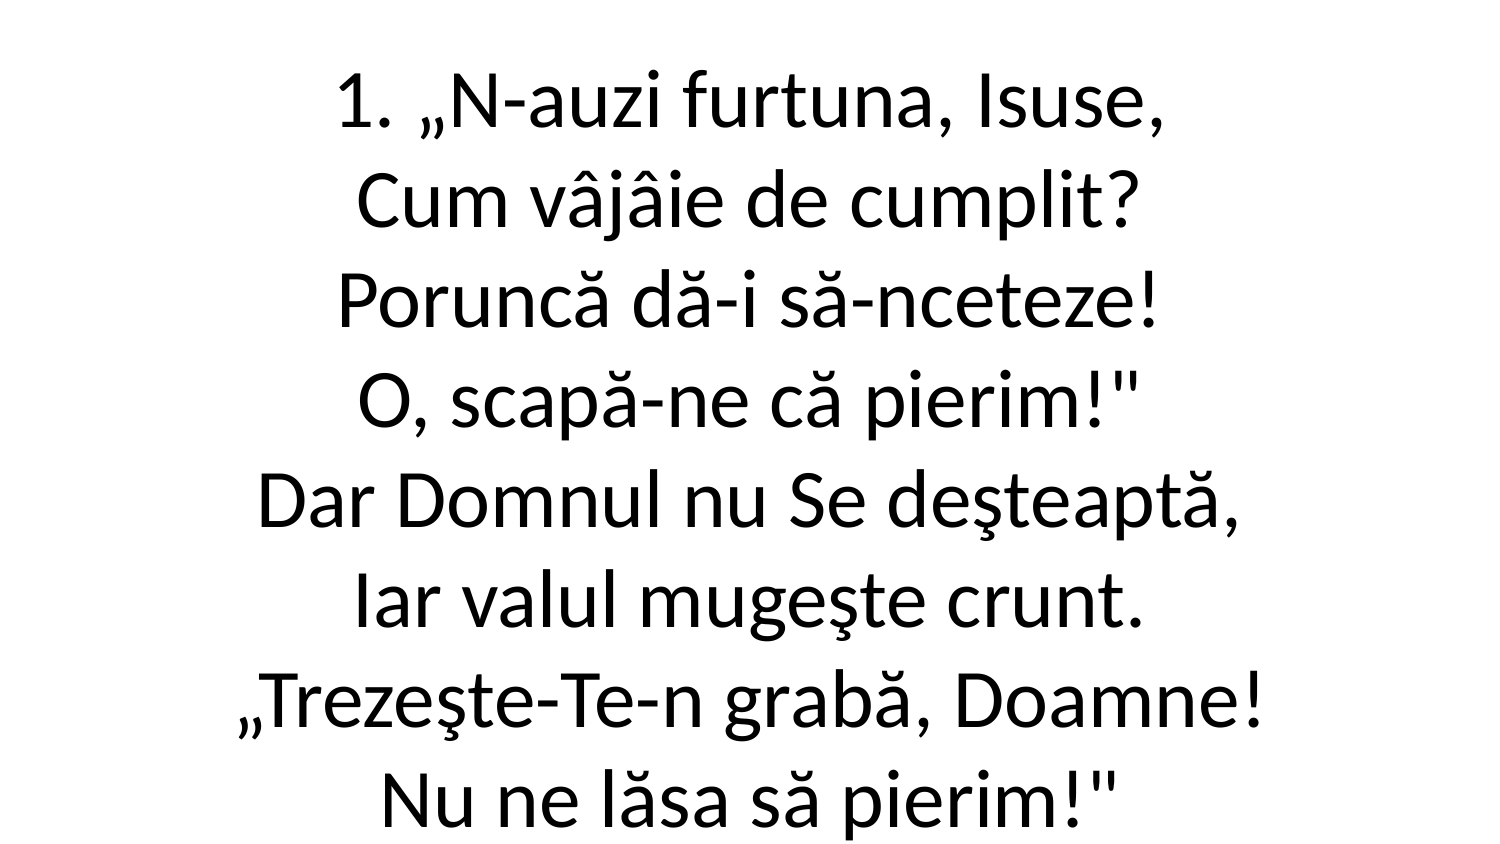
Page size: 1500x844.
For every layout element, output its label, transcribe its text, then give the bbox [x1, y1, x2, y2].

text_box 1. „N-auzi furtuna, Isuse, Cum vâjâie de cumplit? Poruncă dă-i să-nceteze! O, scapă-ne că pierim!" Dar Domnul nu Se deşteaptă, Iar valul mugeşte crunt. „Trezeşte-Te-n grabă, Doamne! Nu ne lăsa să pierim!" [217, 0, 1283, 844]
